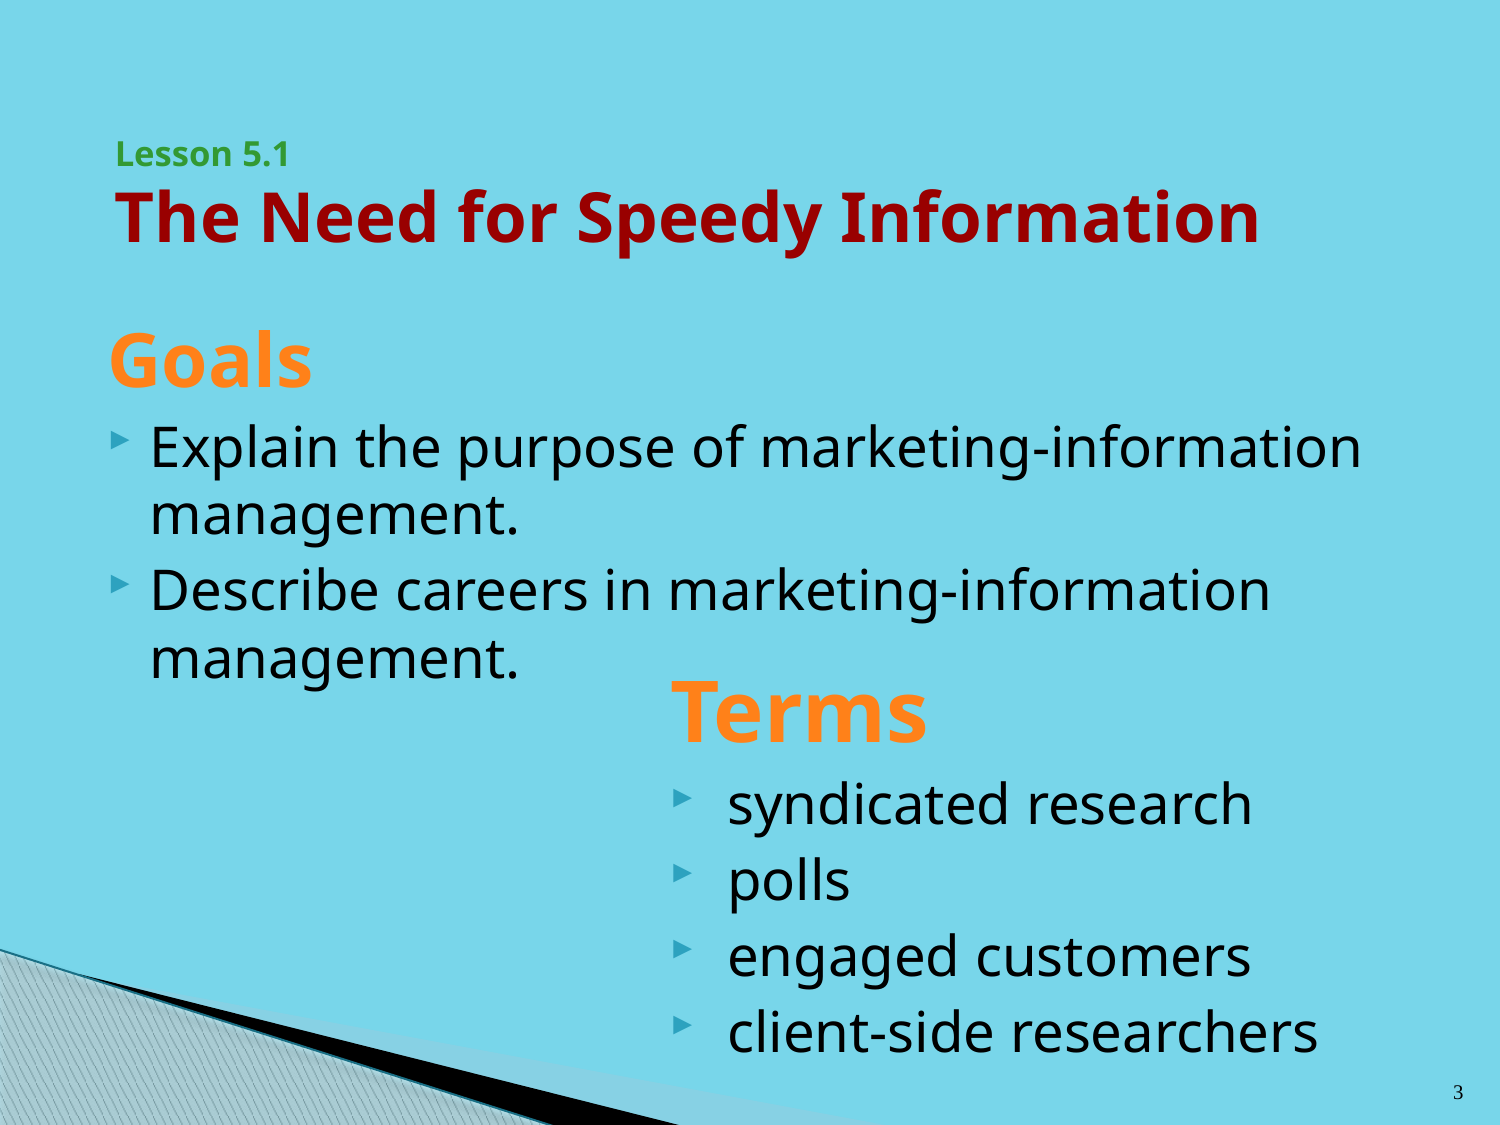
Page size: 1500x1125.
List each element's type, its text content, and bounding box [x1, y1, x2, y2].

slide_number 3 [1418, 1051, 1479, 1112]
text_box Terms syndicated research polls engaged customers client-side researchers [637, 649, 1413, 1088]
title Lesson 5.1 The Need for Speedy Information [99, 99, 1338, 288]
list Goals Explain the purpose of marketing-information management. Describe careers in marketing-information management. [75, 305, 1425, 991]
